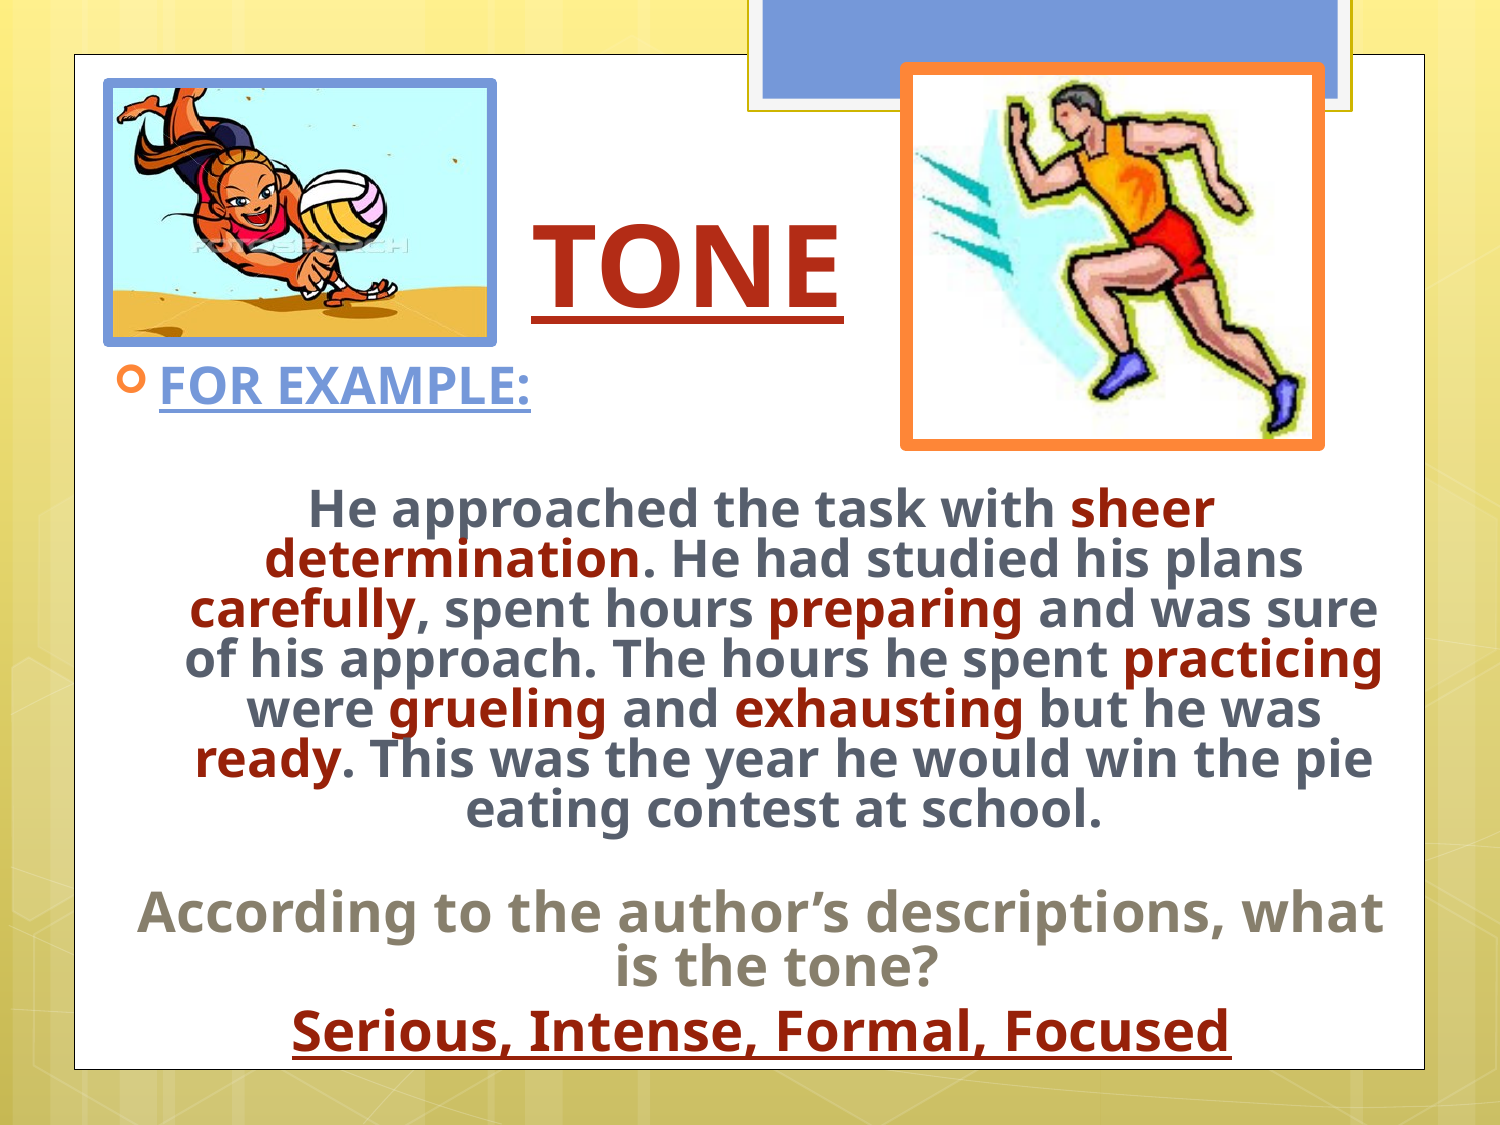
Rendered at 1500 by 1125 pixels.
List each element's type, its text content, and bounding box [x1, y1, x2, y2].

picture [912, 74, 1313, 440]
title TONE [497, 149, 900, 338]
list FOR EXAMPLE: He approached the task with sheer determination. He had studied his plans carefully, spent hours preparing and was sure of his approach. The hours he spent practicing were grueling and exhausting but he was ready. This was the year he would win the pie eating contest at school. According to the author’s descriptions, what is the tone? Serious, Intense, Formal, Focused [87, 357, 1425, 1075]
picture [112, 87, 488, 338]
